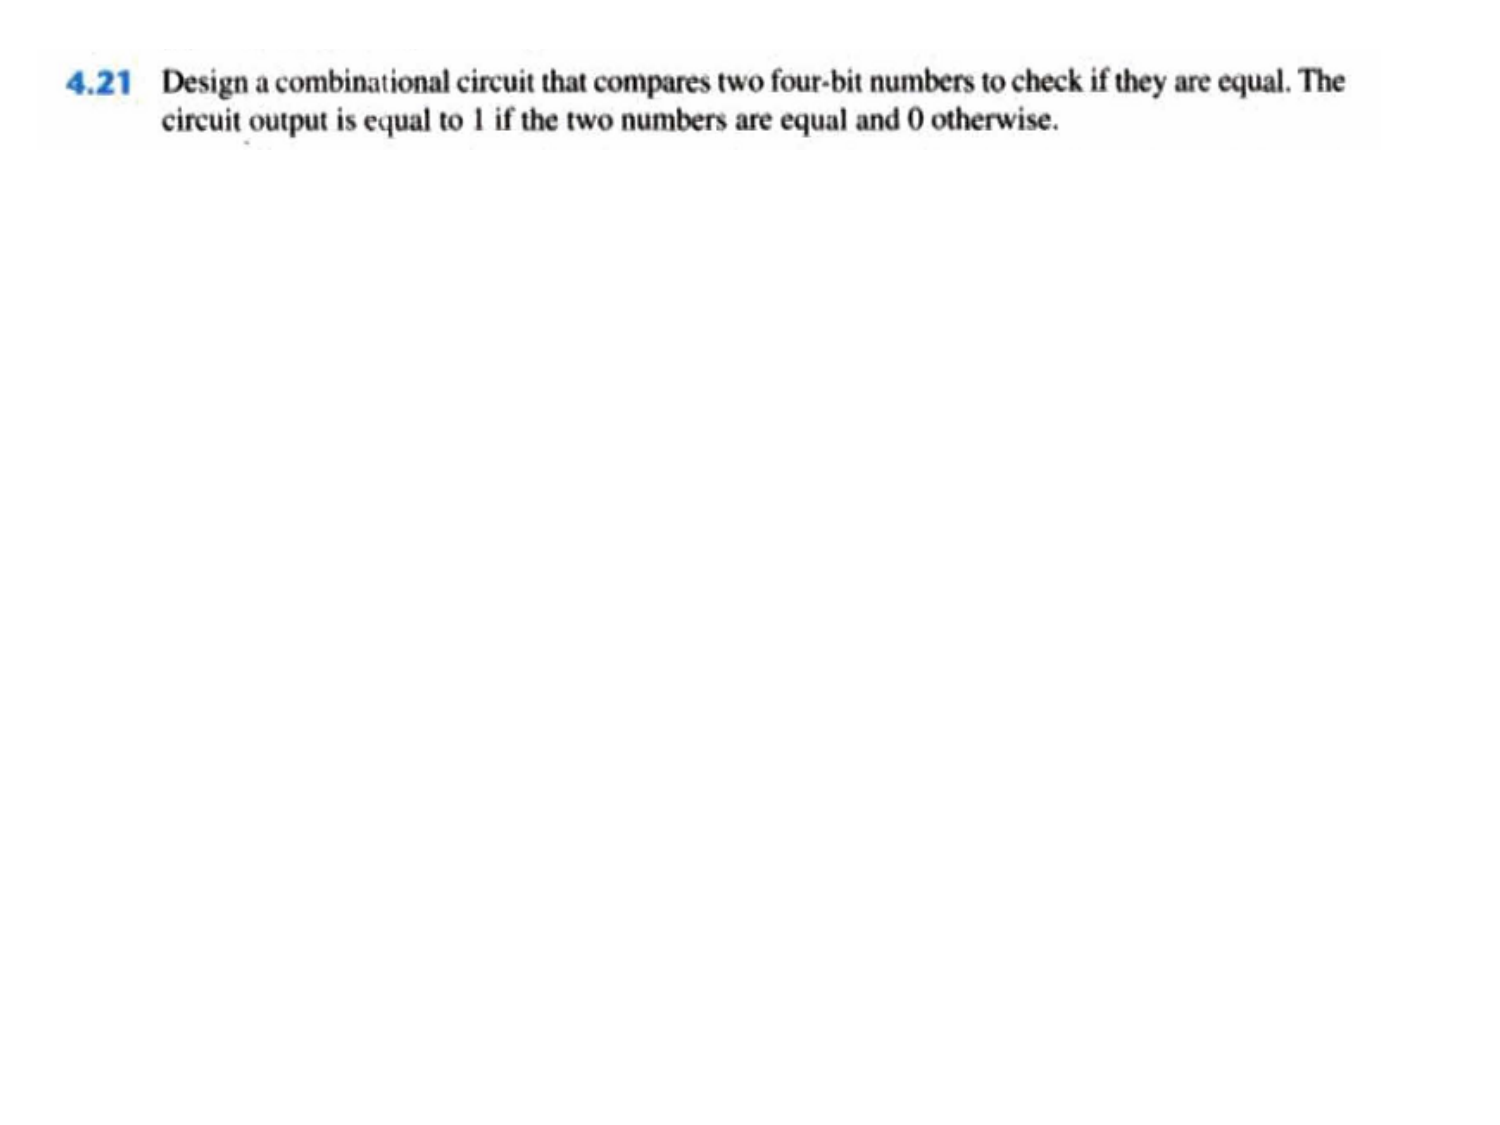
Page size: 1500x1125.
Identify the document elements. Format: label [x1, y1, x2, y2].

picture [37, 49, 1381, 151]
